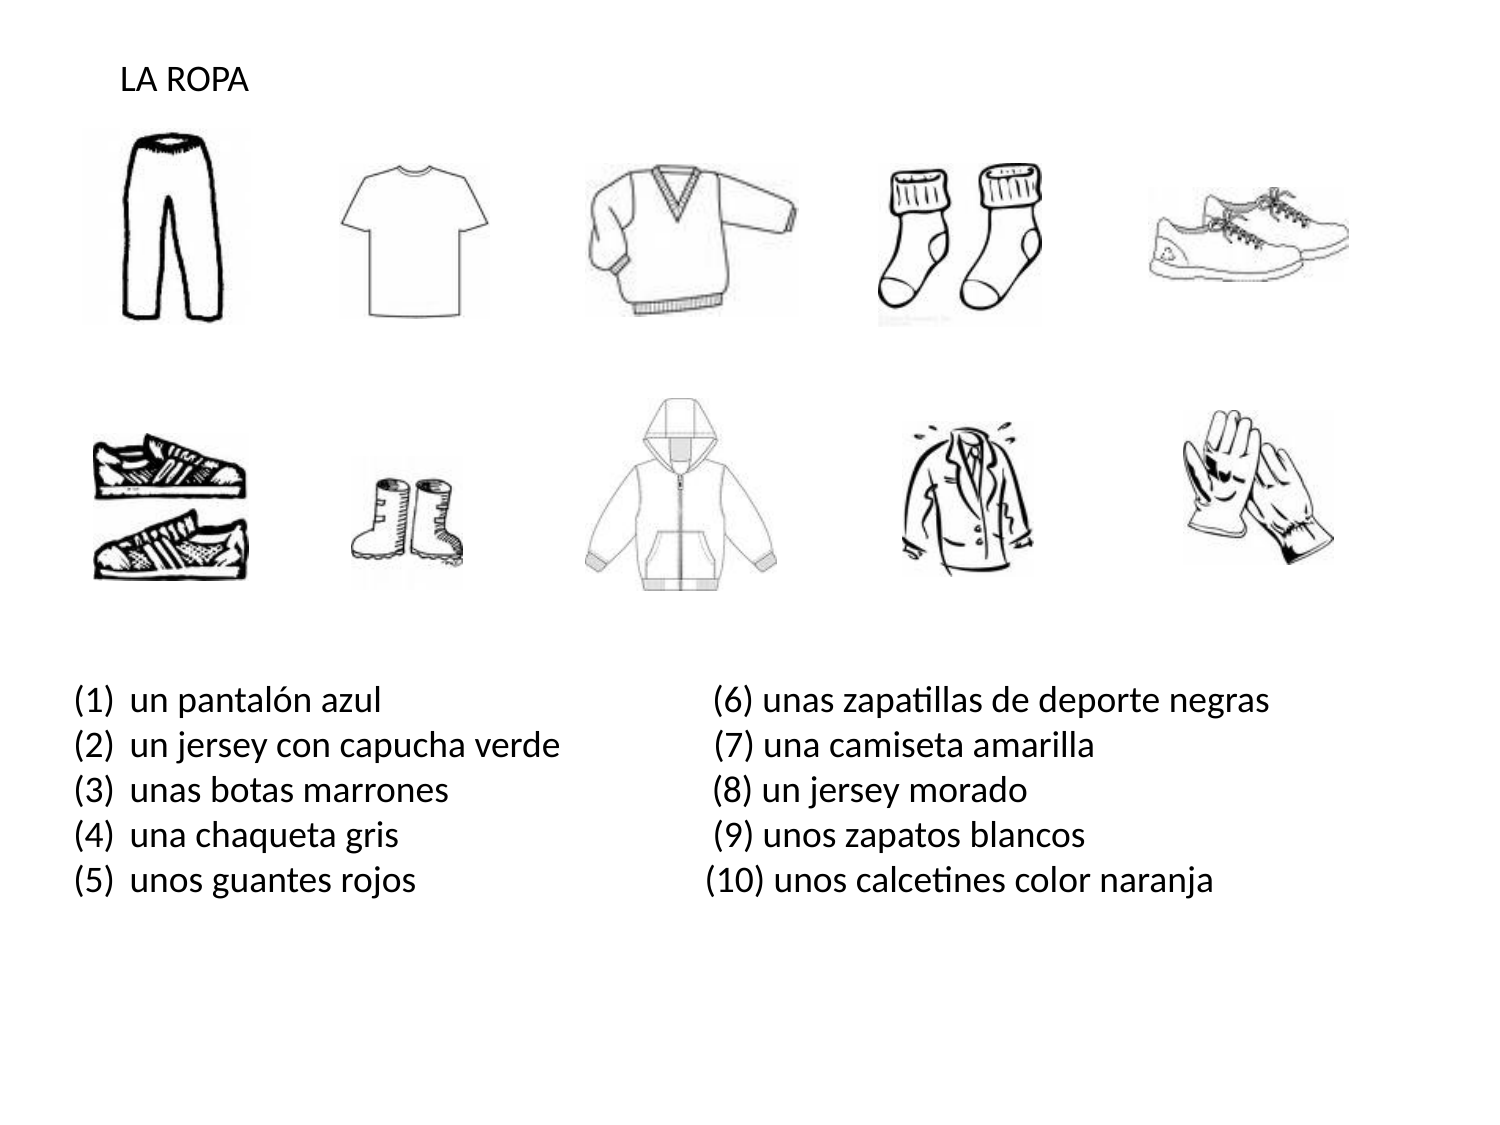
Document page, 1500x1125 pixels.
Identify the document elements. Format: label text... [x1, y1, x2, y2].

picture [1148, 187, 1350, 282]
picture [339, 163, 491, 319]
picture [902, 421, 1034, 577]
picture [878, 163, 1042, 327]
picture [93, 433, 249, 581]
picture [585, 398, 777, 591]
picture [81, 128, 251, 325]
picture [351, 456, 463, 591]
text_box un pantalón azul (6) unas zapatillas de deporte negras un jersey con capucha verde (7) una camiseta amarilla unas botas marrones (8) un jersey morado una chaqueta gris (9) unos zapatos blancos unos guantes rojos (10) unos calcetines color naranja [58, 667, 1395, 908]
picture [585, 163, 799, 317]
text_box LA ROPA [105, 46, 434, 107]
picture [1183, 409, 1334, 566]
